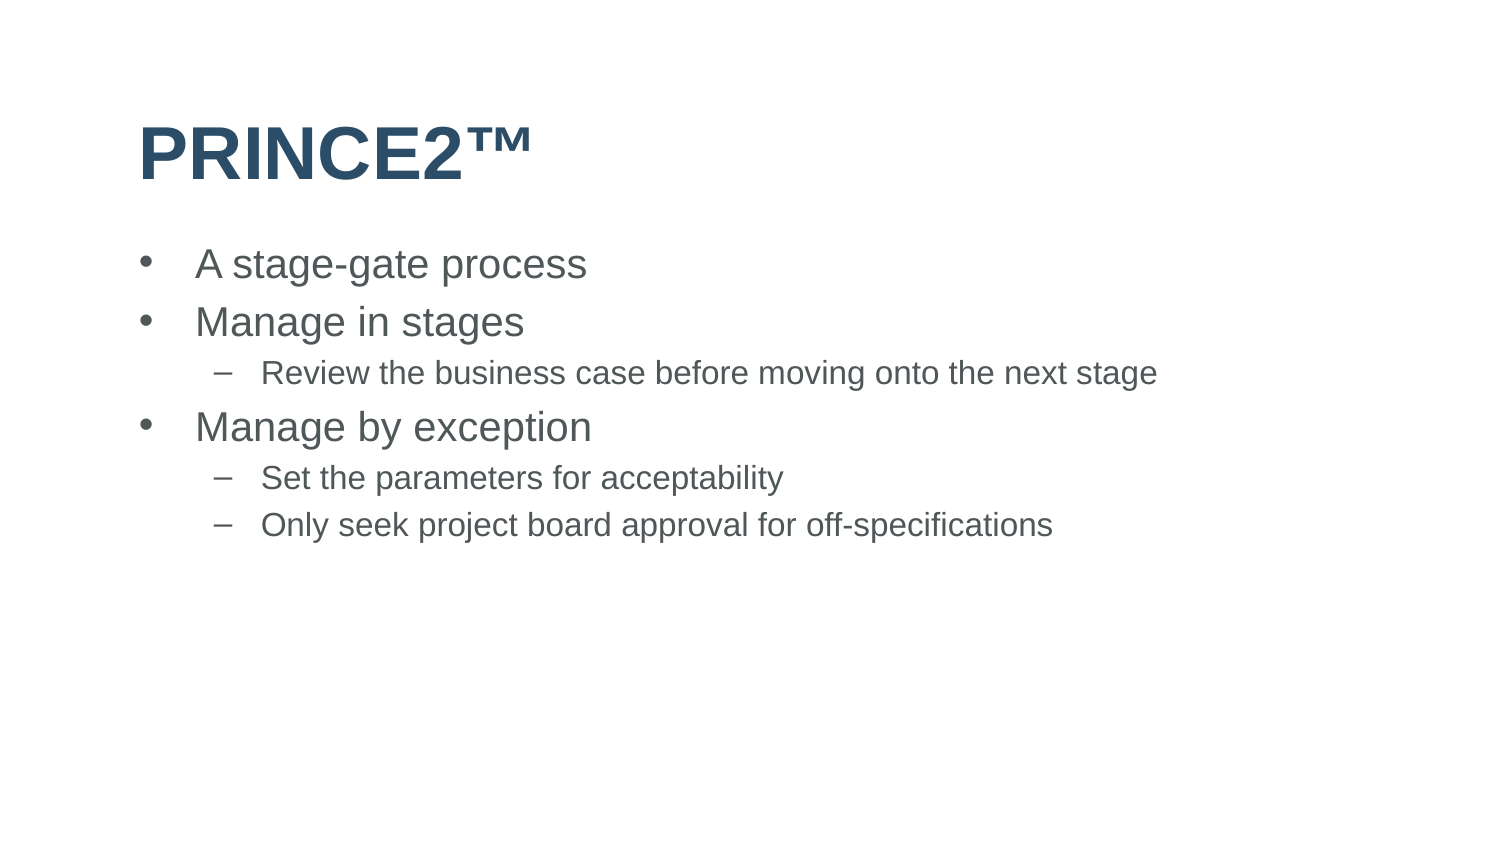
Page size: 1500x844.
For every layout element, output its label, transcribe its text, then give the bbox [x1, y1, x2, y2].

title PRINCE2™ [123, 79, 1412, 220]
list A stage-gate process Manage in stages Review the business case before moving onto the next stage Manage by exception Set the parameters for acceptability Only seek project board approval for off-specifications [123, 228, 1412, 678]
